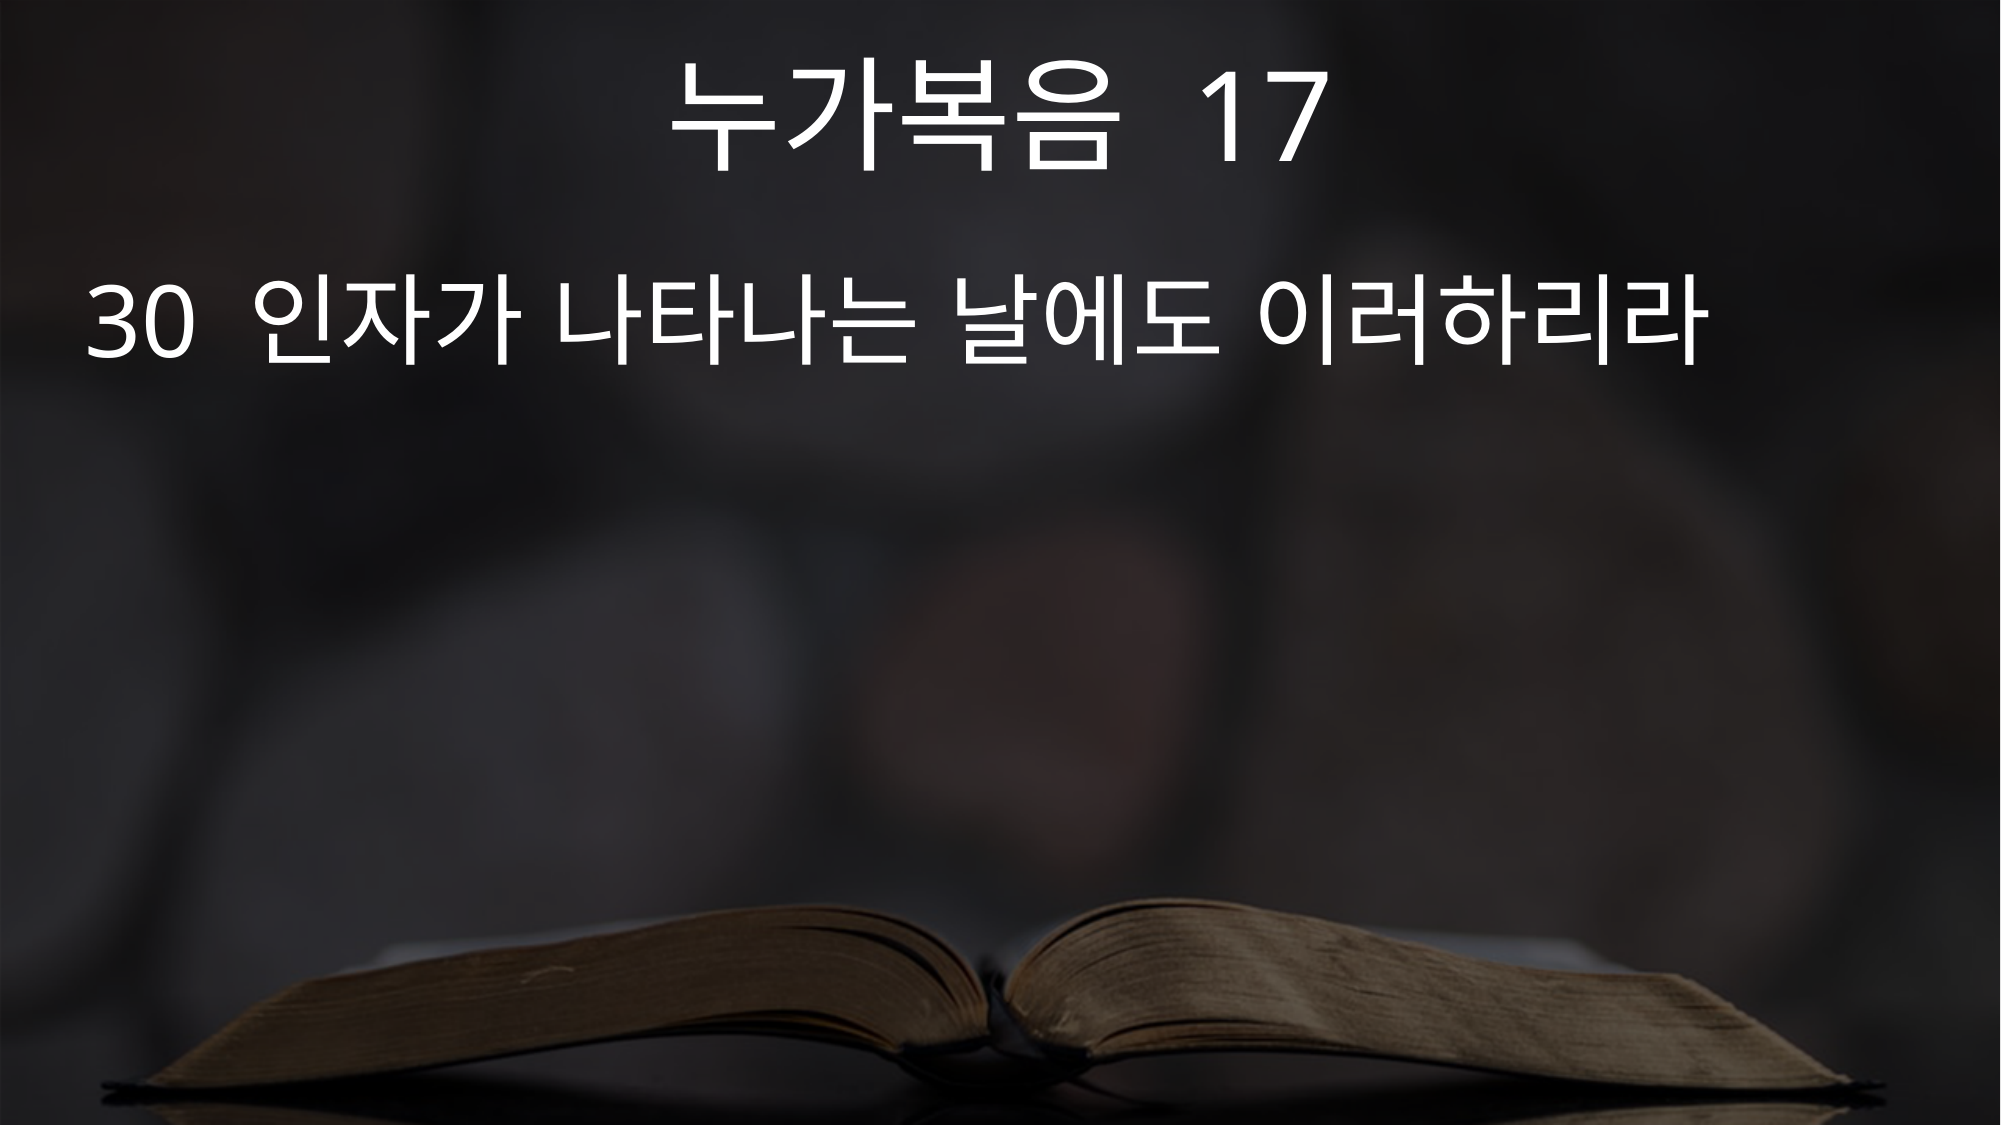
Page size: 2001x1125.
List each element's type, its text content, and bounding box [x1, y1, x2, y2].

footer 누가복음 17 [0, 32, 2000, 192]
picture [0, 0, 2001, 1125]
list 30 인자가 나타나는 날에도 이러하리라 [69, 263, 1953, 423]
